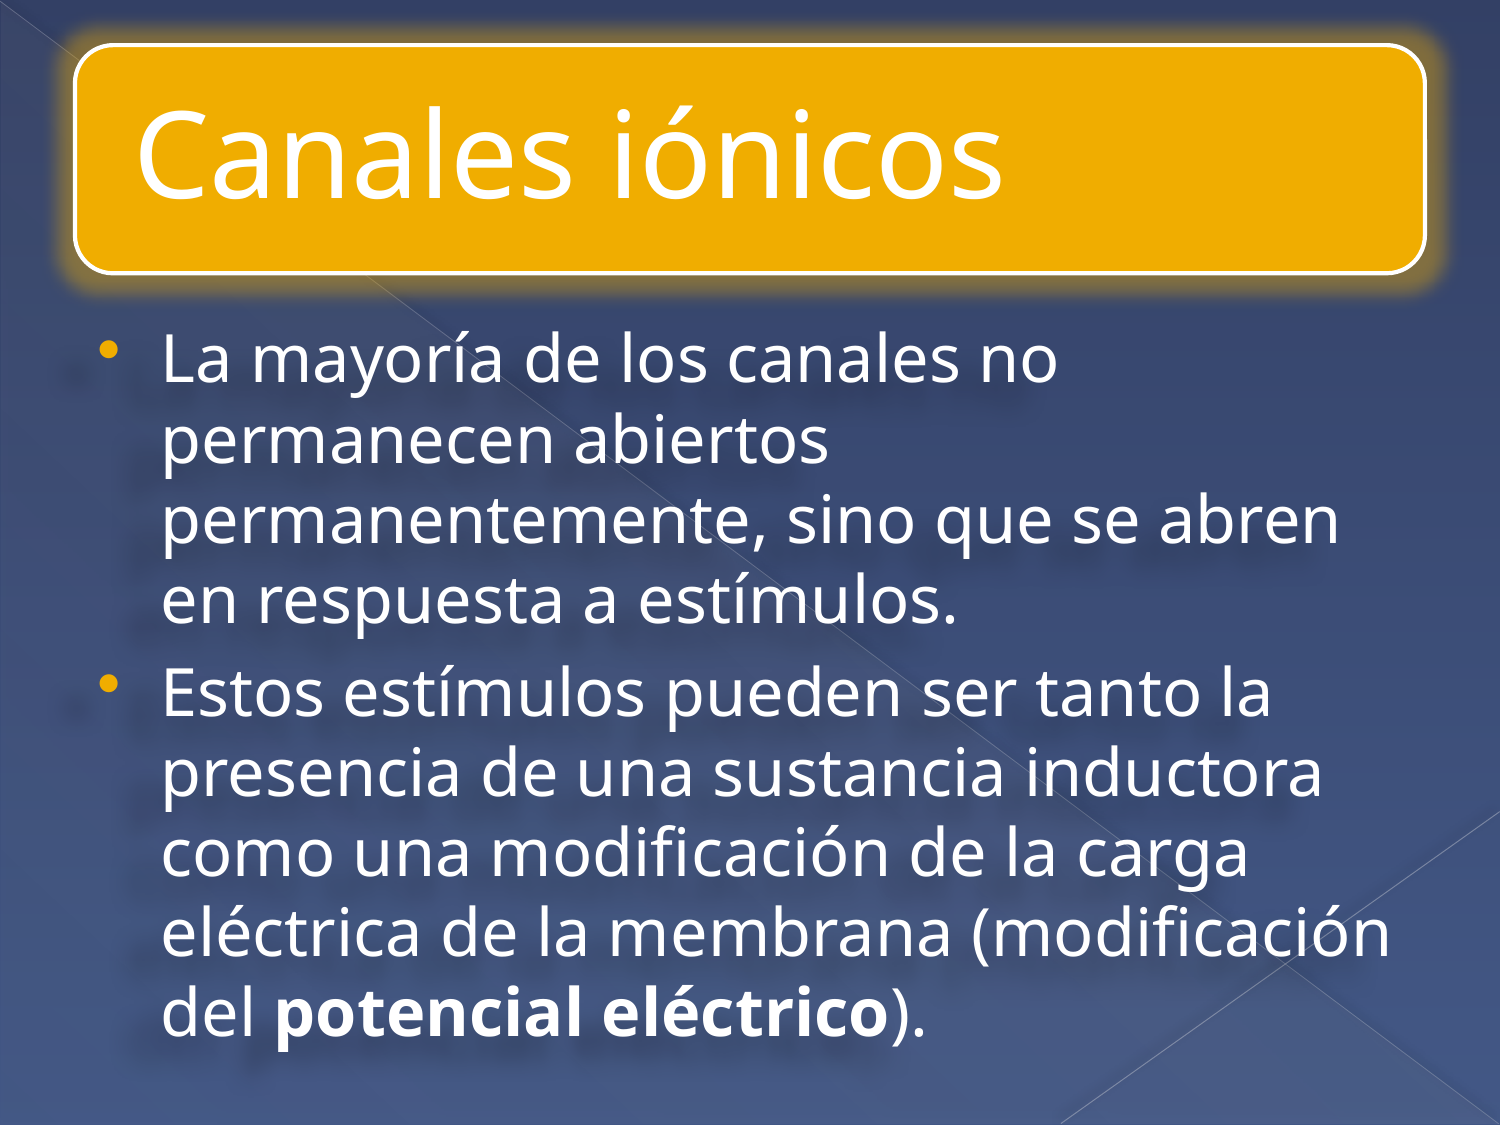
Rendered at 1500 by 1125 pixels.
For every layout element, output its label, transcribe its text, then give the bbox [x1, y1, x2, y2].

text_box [74, 43, 1426, 274]
list La mayoría de los canales no permanecen abiertos permanentemente, sino que se abren en respuesta a estímulos. Estos estímulos pueden ser tanto la presencia de una sustancia inductora como una modificación de la carga eléctrica de la membrana (modificación del potencial eléctrico). [75, 308, 1425, 1059]
